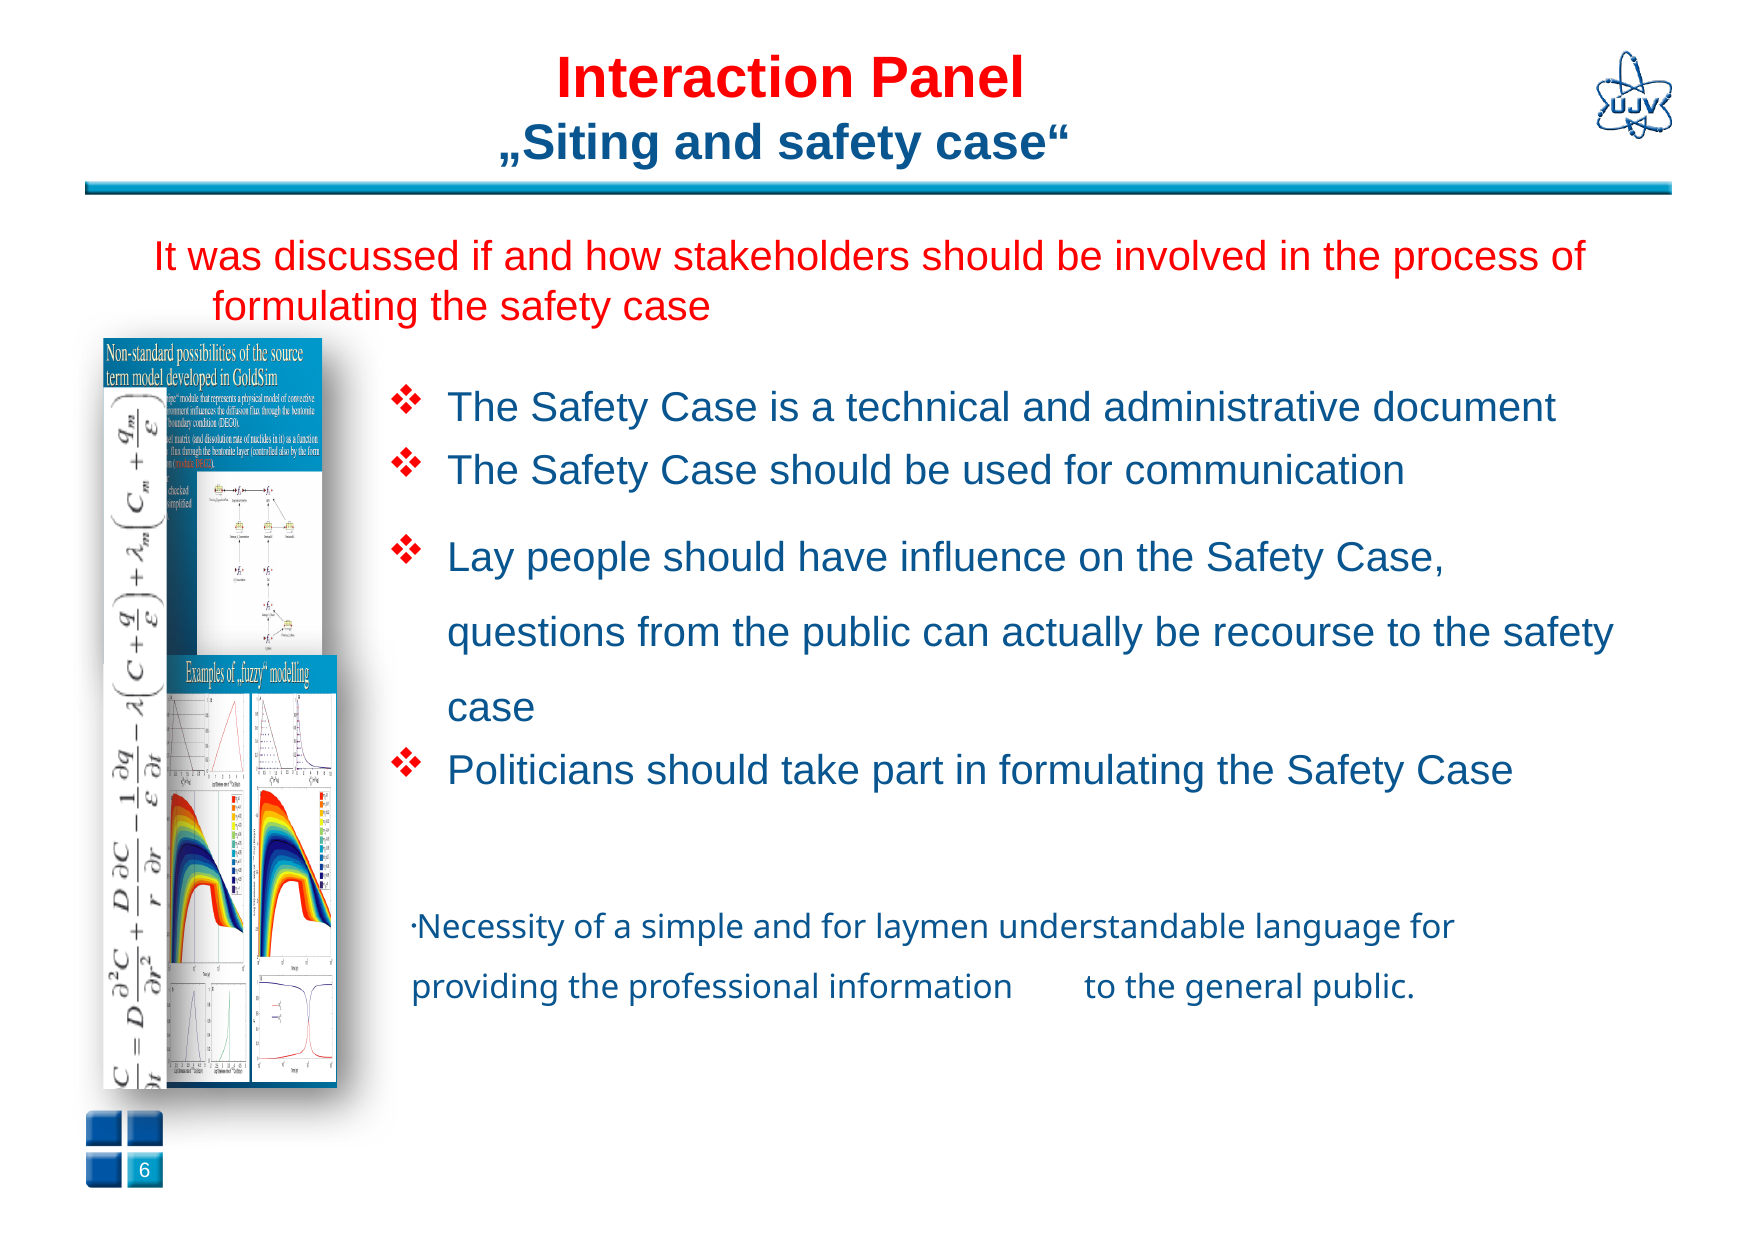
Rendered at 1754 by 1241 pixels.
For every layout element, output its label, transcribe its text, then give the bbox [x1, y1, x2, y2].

picture [1596, 50, 1672, 139]
picture [1499, 181, 1672, 191]
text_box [103, 338, 338, 1090]
text_box Necessity of a simple and for laymen understandable language for providing the professional information to the general public. [396, 877, 1627, 1013]
text_box The Safety Case is a technical and administrative document The Safety Case should be used for communication Lay people should have influence on the Safety Case, questions from the public can actually be recourse to the safety case Politicians should take part in formulating the Safety Case [372, 372, 1639, 863]
text_box It was discussed if and how stakeholders should be involved in the process of formulating the safety case [138, 221, 1639, 337]
picture [85, 1110, 163, 1188]
slide_number 5 [115, 1135, 175, 1202]
title Interaction Panel „Siting and safety case“ [85, 22, 1499, 187]
